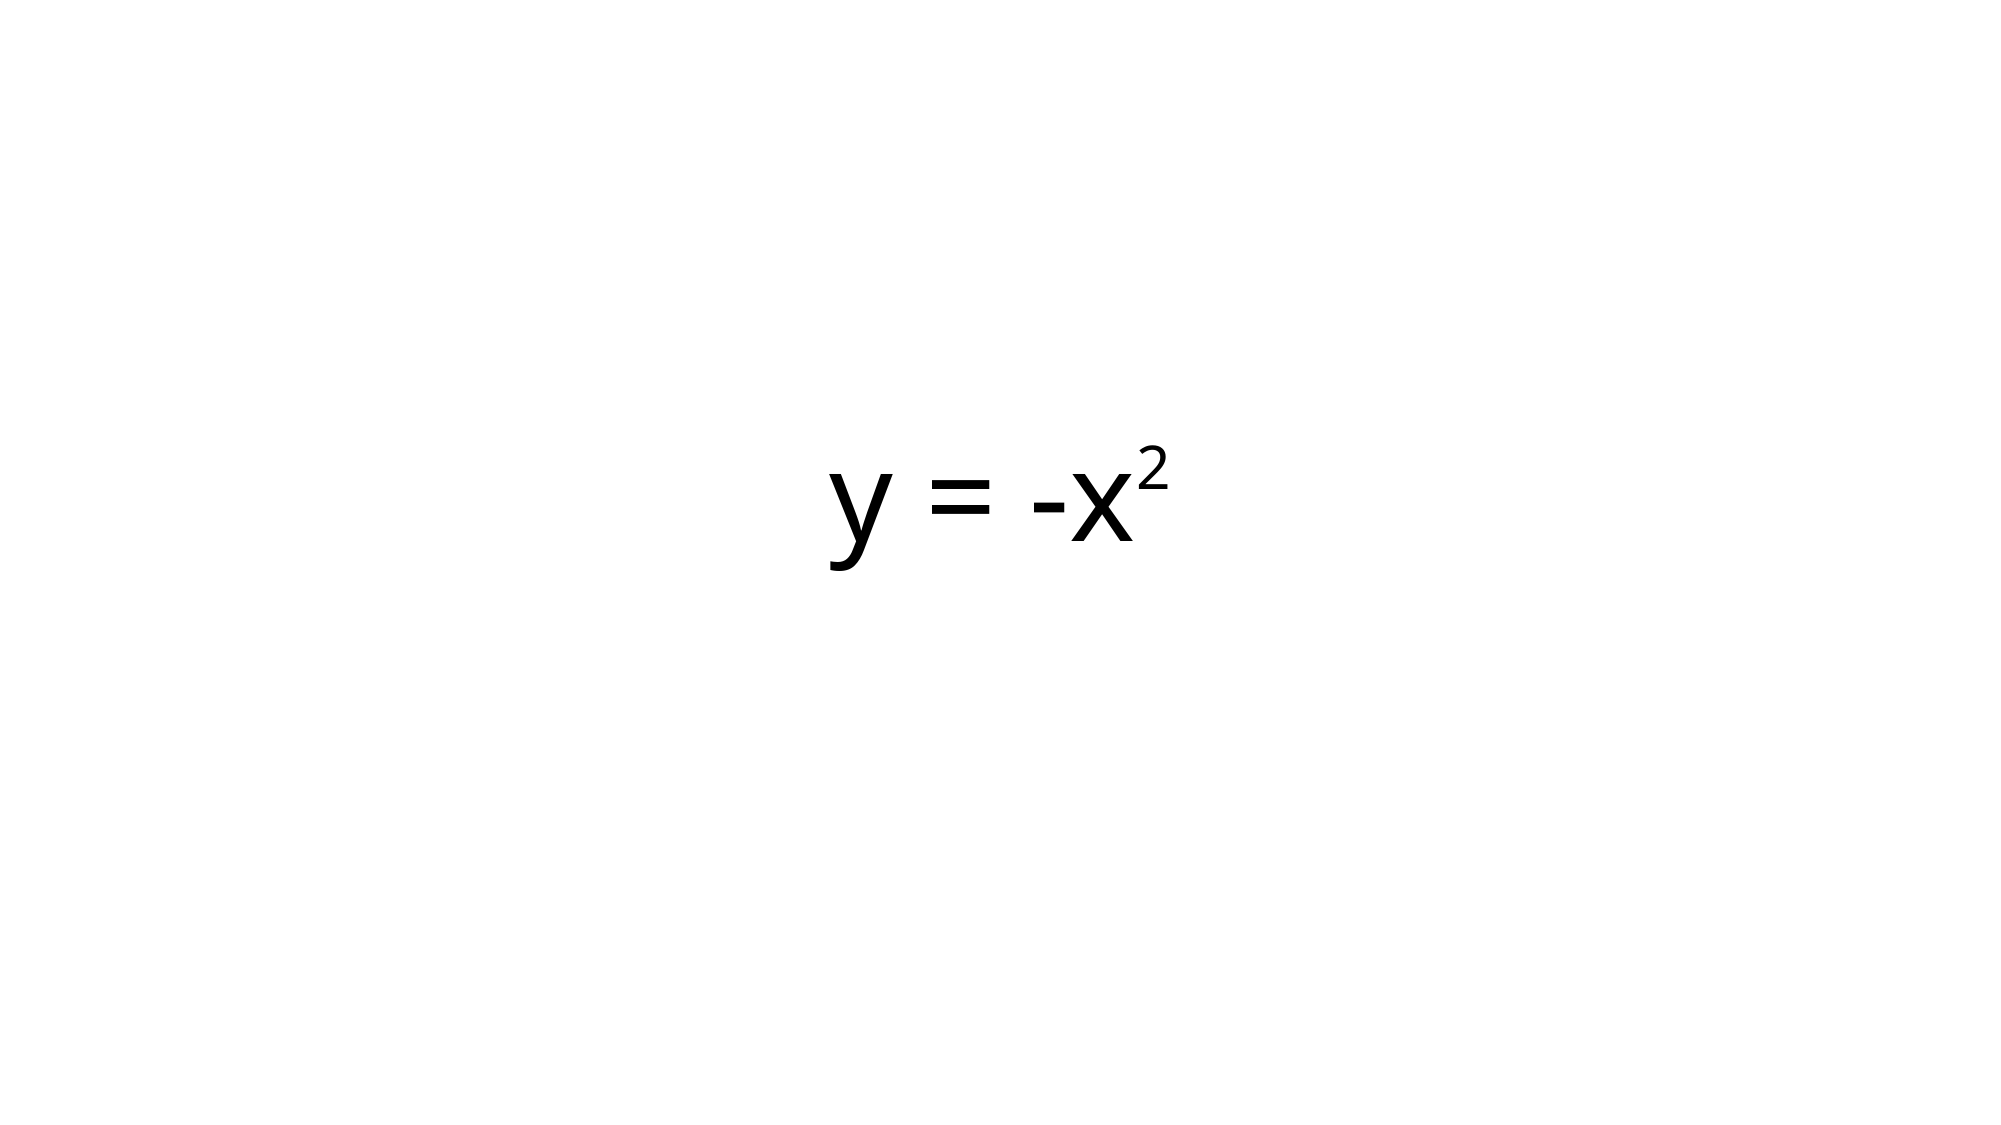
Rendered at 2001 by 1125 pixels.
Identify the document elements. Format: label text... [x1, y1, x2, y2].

title y = -x2 [249, 184, 1750, 576]
